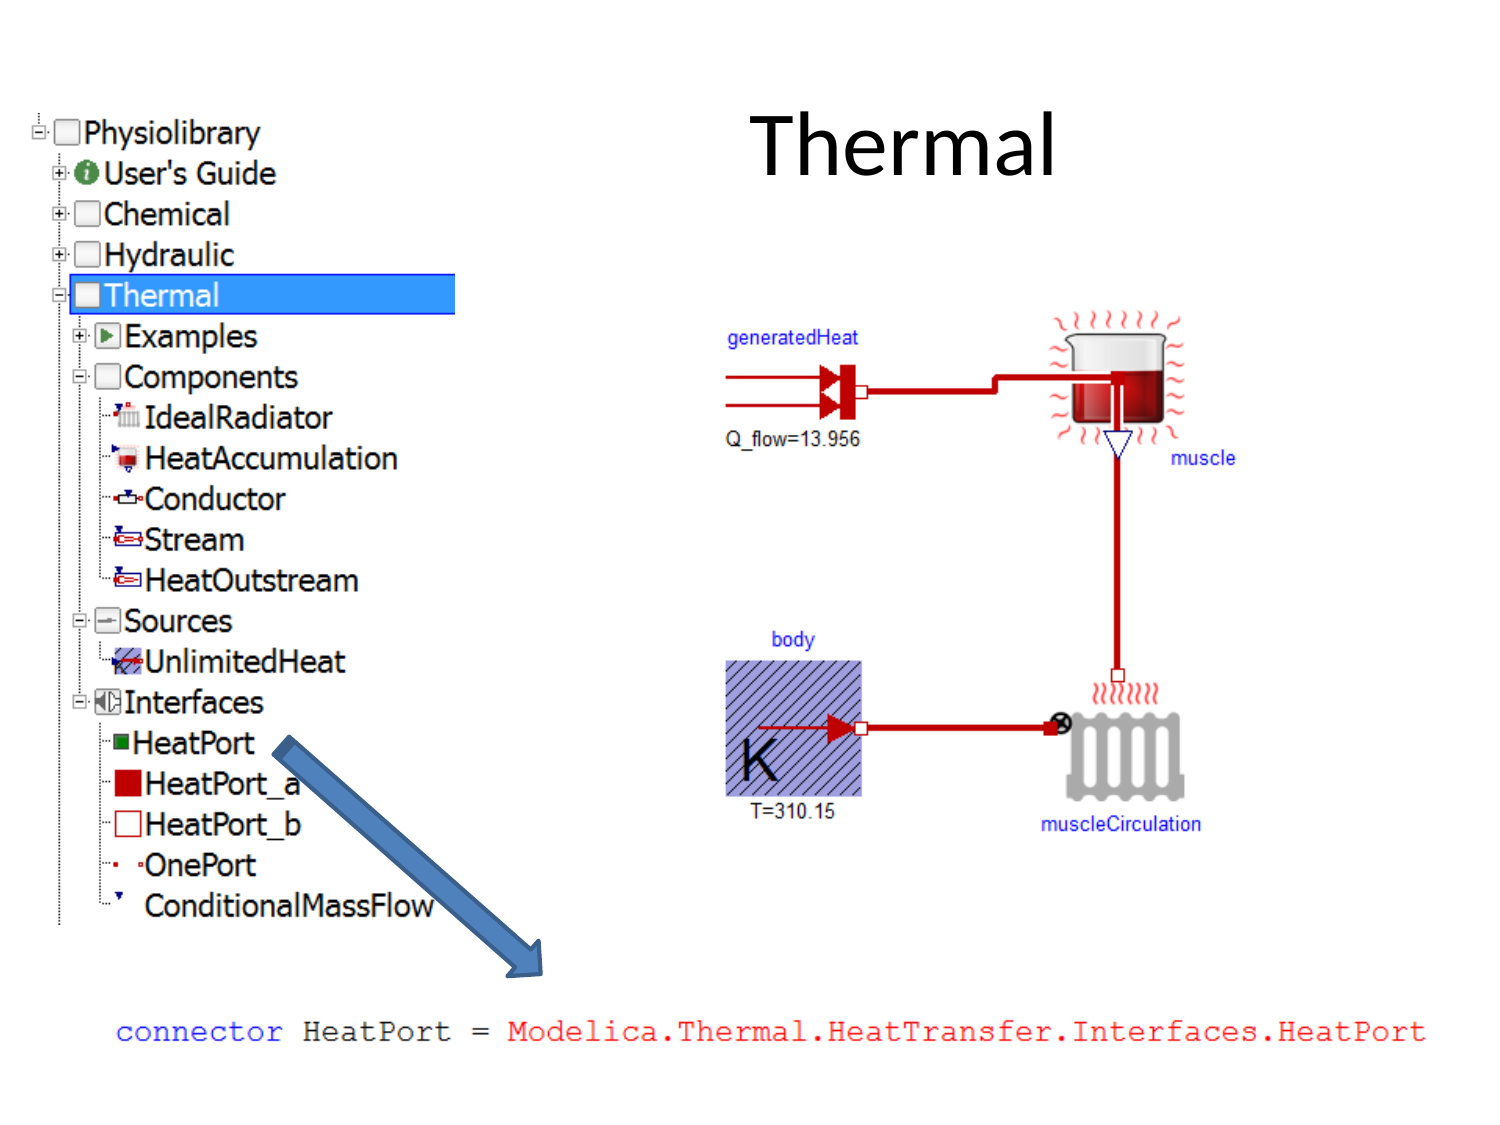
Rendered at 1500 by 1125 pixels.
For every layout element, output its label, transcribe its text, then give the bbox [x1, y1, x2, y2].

title Thermal [383, 45, 1425, 233]
picture [643, 290, 1252, 873]
picture [29, 113, 455, 925]
text_box [458, 882, 543, 979]
picture [111, 1011, 1432, 1057]
